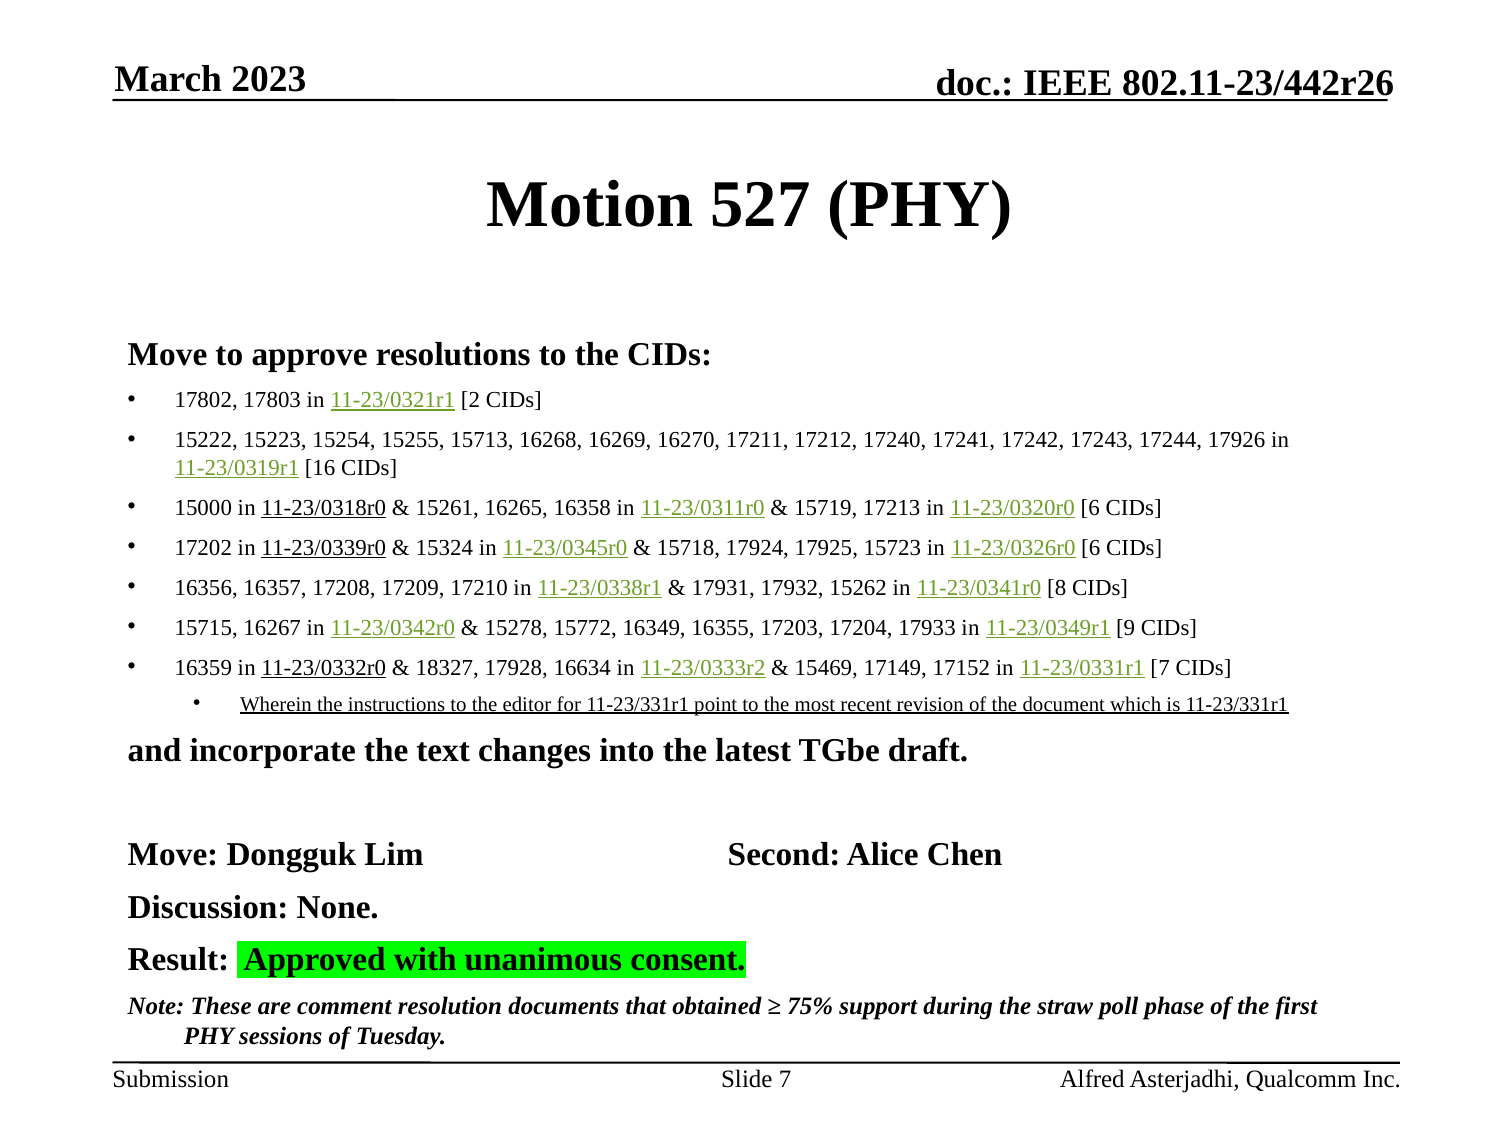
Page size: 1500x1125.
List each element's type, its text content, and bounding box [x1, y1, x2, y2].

title Motion 527 (PHY) [112, 112, 1388, 288]
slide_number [114, 54, 423, 100]
slide_number Slide 7 [712, 1061, 800, 1123]
footer Alfred Asterjadhi, Qualcomm Inc. [878, 1061, 1402, 1093]
list Move to approve resolutions to the CIDs: 17802, 17803 in 11-23/0321r1 [2 CIDs] 15222, 15223, 15254, 15255, 15713, 16268, 16269, 16270, 17211, 17212, 17240, 17241, 17242, 17243, 17244, 17926 in 11-23/0319r1 [16 CIDs] 15000 in 11-23/0318r0 & 15261, 16265, 16358 in 11-23/0311r0 & 15719, 17213 in 11-23/0320r0 [6 CIDs] 17202 in 11-23/0339r0 & 15324 in 11-23/0345r0 & 15718, 17924, 17925, 15723 in 11-23/0326r0 [6 CIDs] 16356, 16357, 17208, 17209, 17210 in 11-23/0338r1 & 17931, 17932, 15262 in 11-23/0341r0 [8 CIDs] 15715, 16267 in 11-23/0342r0 & 15278, 15772, 16349, 16355, 17203, 17204, 17933 in 11-23/0349r1 [9 CIDs] 16359 in 11-23/0332r0 & 18327, 17928, 16634 in 11-23/0333r2 & 15469, 17149, 17152 in 11-23/0331r1 [7 CIDs] Wherein the instructions to the editor for 11-23/331r1 point to the most recent revision of the document which is 11-23/331r1 and incorporate the text changes into the latest TGbe draft. Move: Dongguk Lim Second: Alice Chen Discussion: None. Result: Approved with unanimous consent. Note: These are comment resolution documents that obtained ≥ 75% support during the straw poll phase of the first PHY sessions of Tuesday. [112, 324, 1388, 1063]
